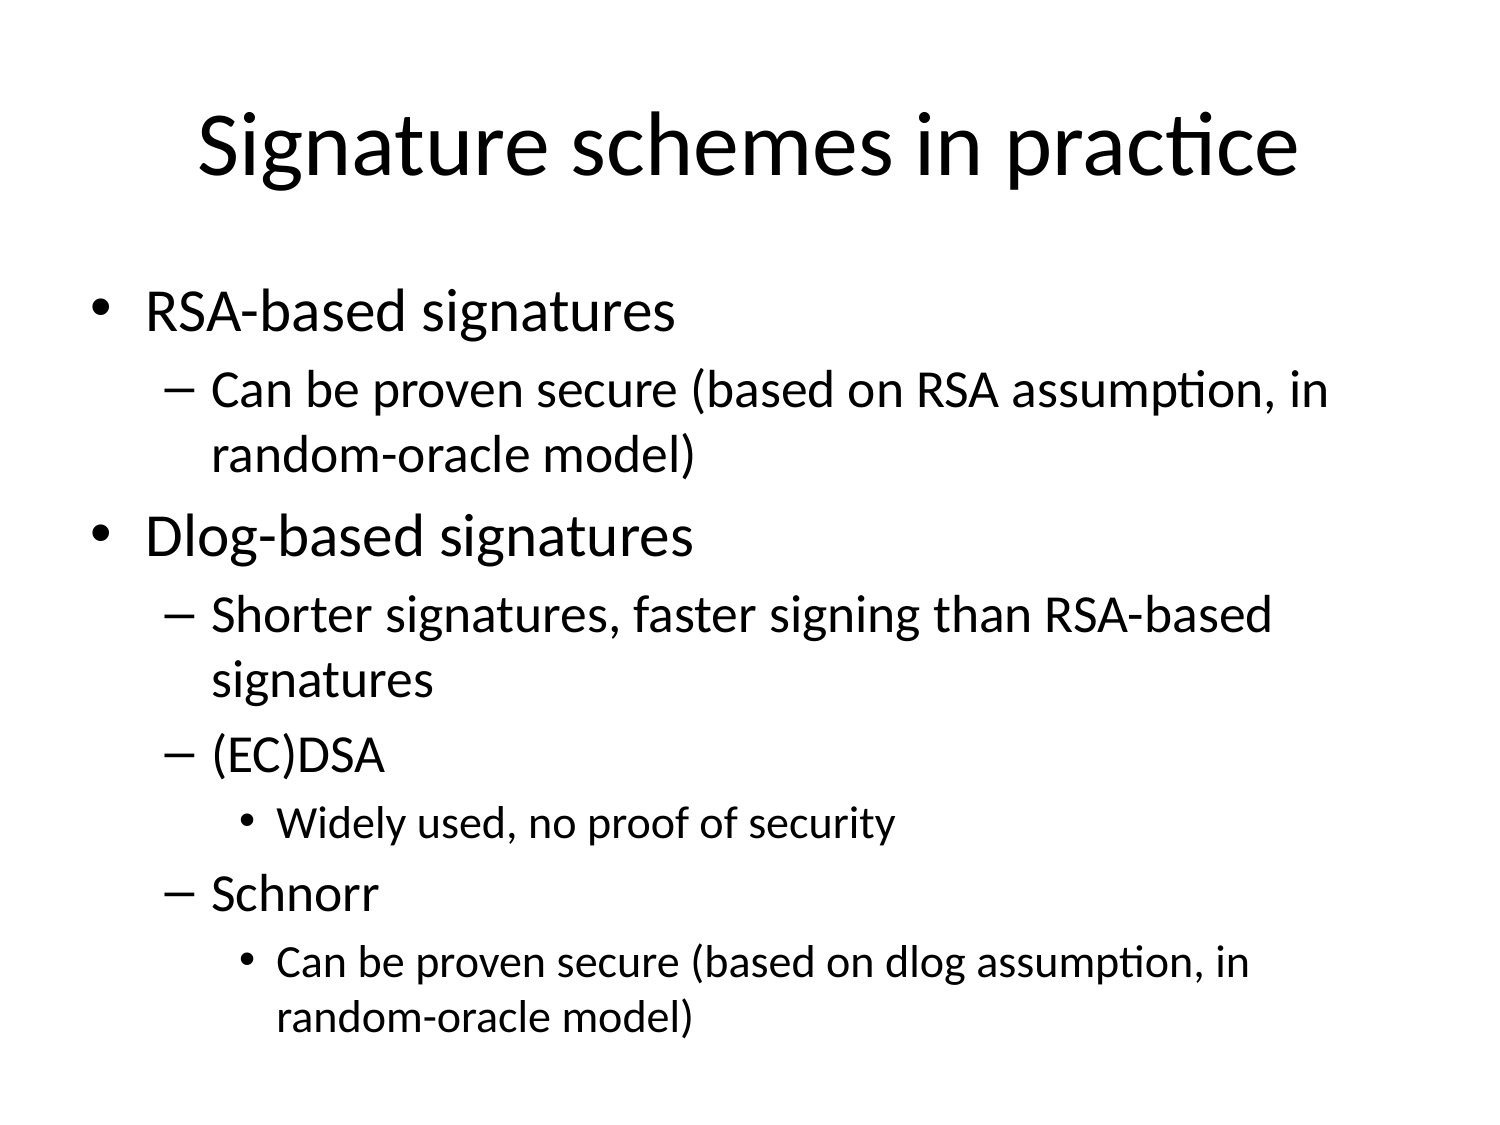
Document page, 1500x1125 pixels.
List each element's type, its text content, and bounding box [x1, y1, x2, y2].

title Signature schemes in practice [75, 45, 1425, 233]
list RSA-based signatures Can be proven secure (based on RSA assumption, in random-oracle model) Dlog-based signatures Shorter signatures, faster signing than RSA-based signatures (EC)DSA Widely used, no proof of security Schnorr Can be proven secure (based on dlog assumption, in random-oracle model) [75, 262, 1425, 1050]
